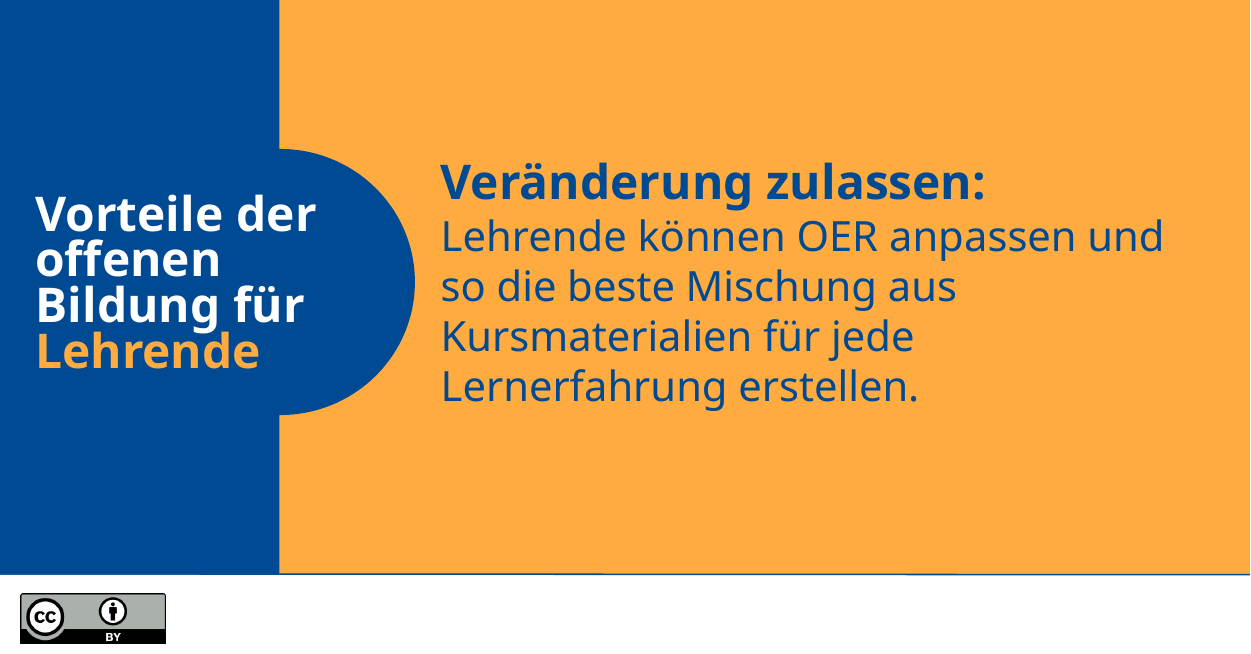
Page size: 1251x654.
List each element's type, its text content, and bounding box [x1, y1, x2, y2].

text_box [195, 148, 366, 179]
picture [20, 592, 166, 645]
text_box [382, 194, 415, 370]
text_box [0, 582, 1250, 654]
text_box Veränderung zulassen: Lehrende können OER anpassen und so die beste Mischung aus Kursmaterialien für jede Lernerfahrung erstellen. [425, 136, 1185, 425]
text_box [0, 0, 280, 573]
text_box Vorteile der offenen Bildung für Lehrende [20, 179, 382, 393]
text_box [206, 393, 355, 416]
